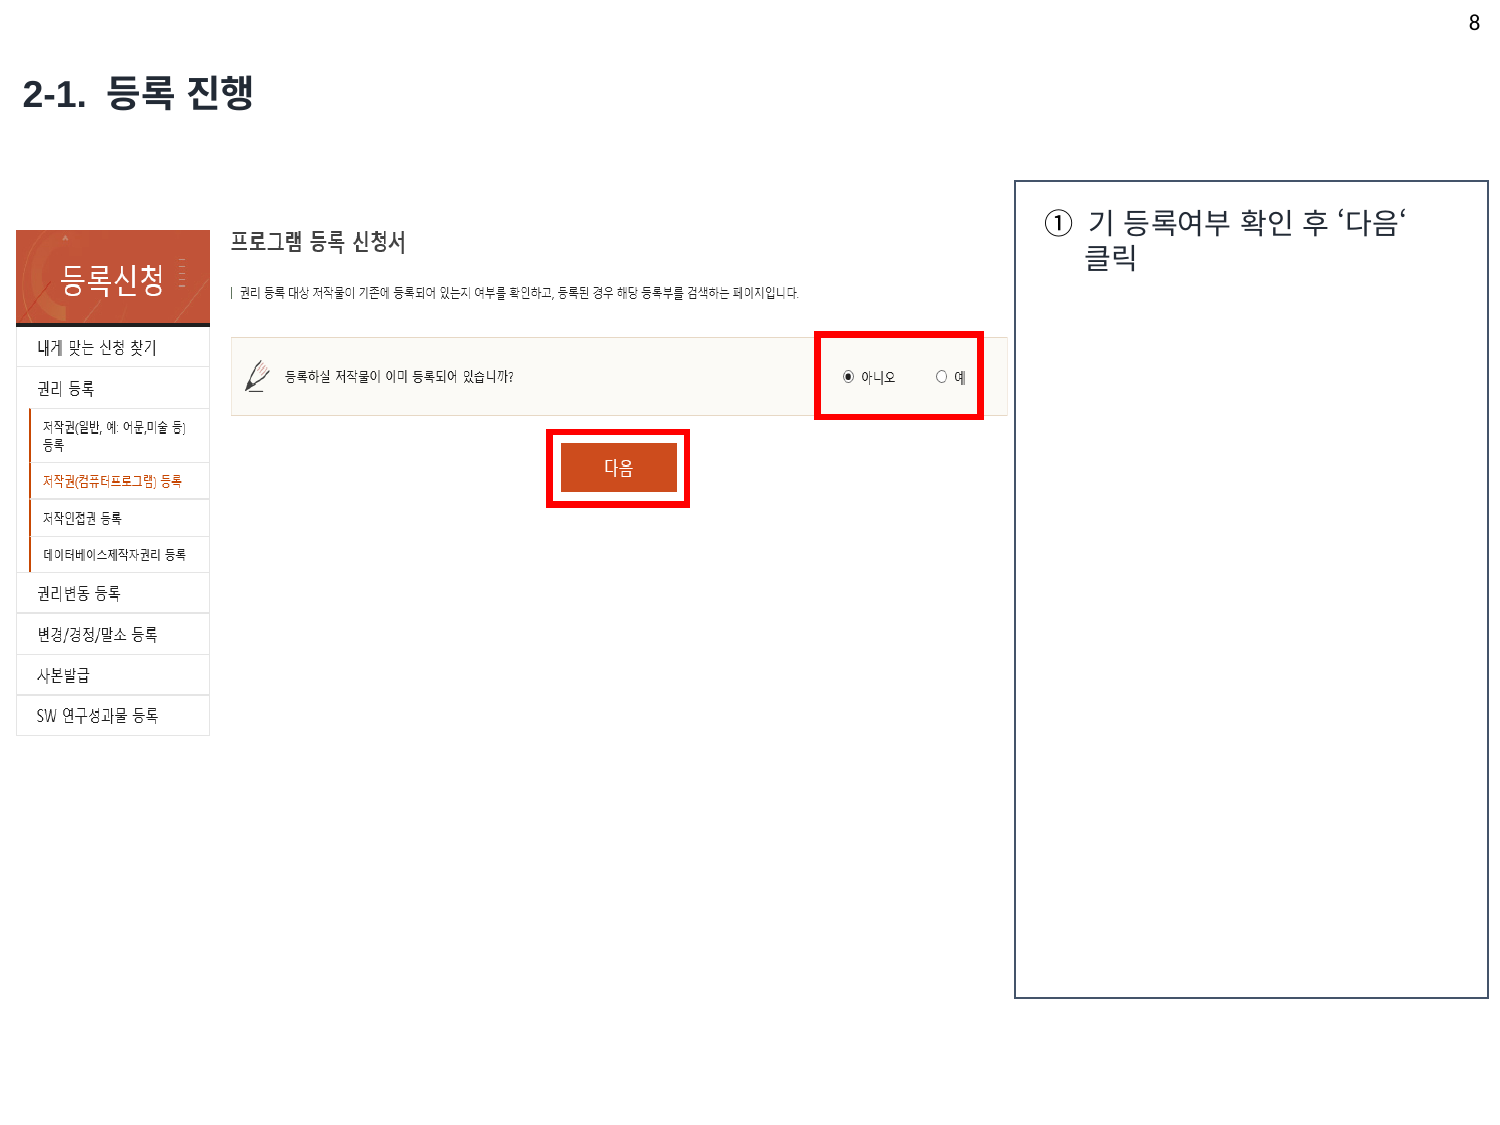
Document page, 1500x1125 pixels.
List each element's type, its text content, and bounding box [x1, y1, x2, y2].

text_box 2-1. 등록 진행 [7, 62, 271, 123]
text_box 8 [1453, 0, 1496, 43]
text_box 1 [1014, 180, 1489, 999]
picture [13, 221, 1012, 745]
text_box ① 기 등록여부 확인 후 ‘다음‘ 클릭 [1029, 197, 1488, 283]
